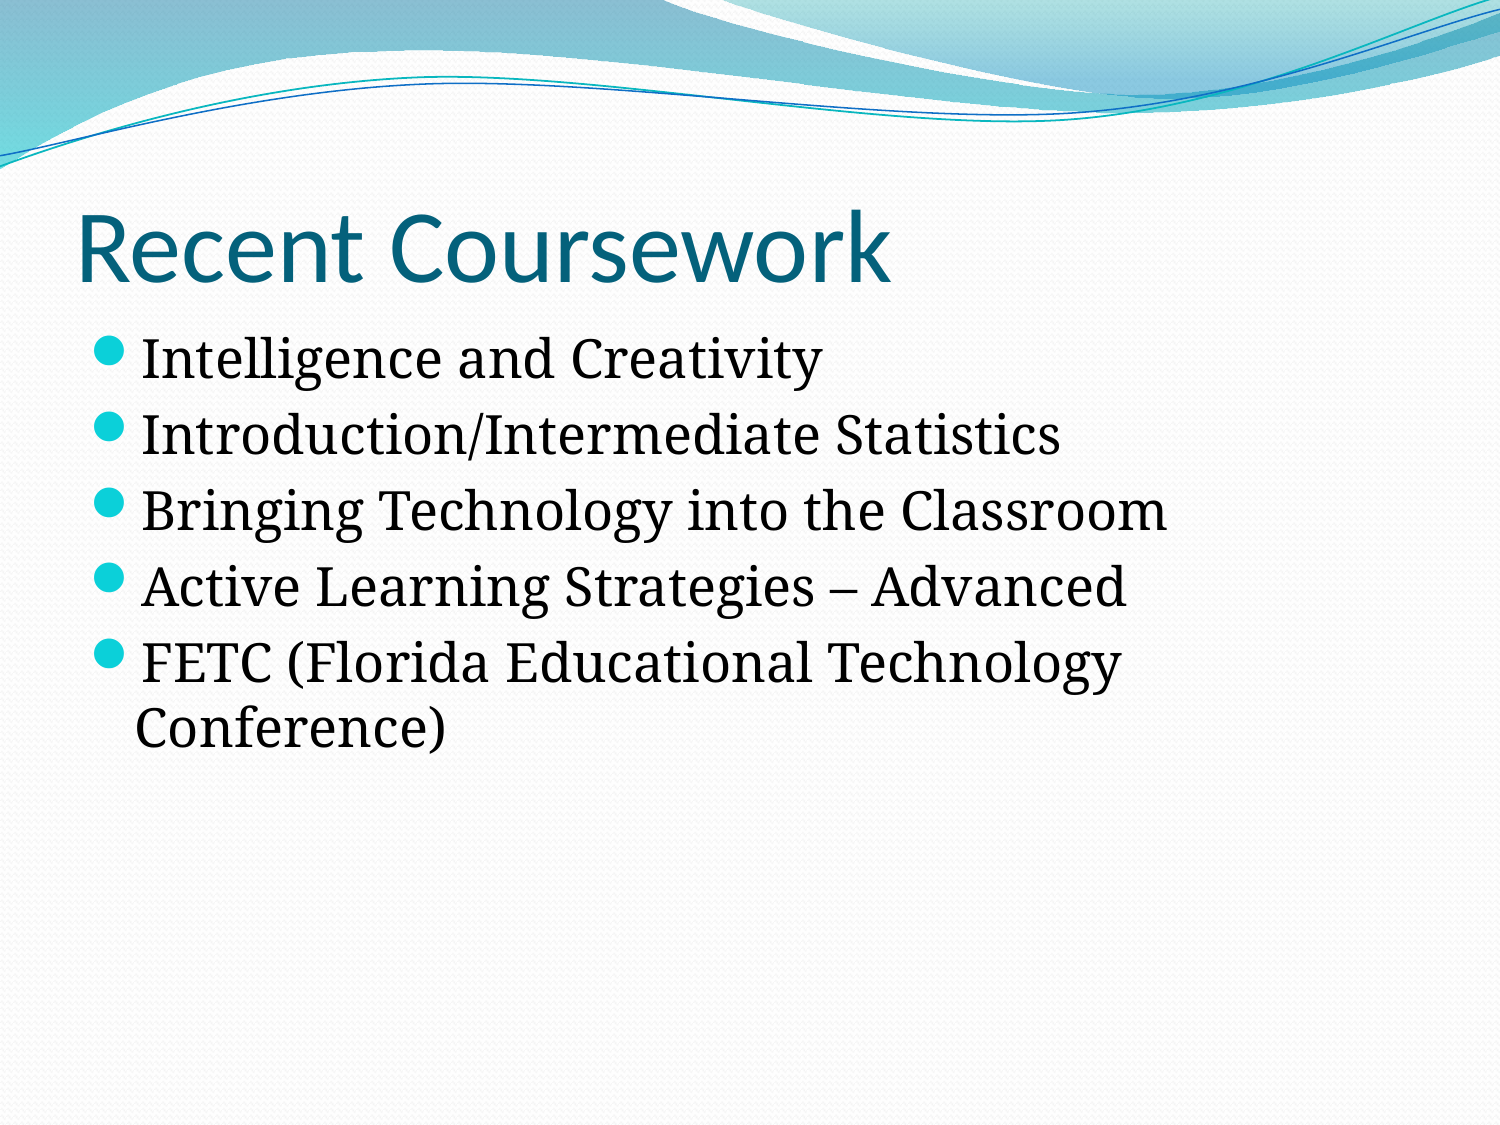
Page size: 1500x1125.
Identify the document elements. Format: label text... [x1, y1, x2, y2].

list Intelligence and Creativity Introduction/Intermediate Statistics Bringing Technology into the Classroom Active Learning Strategies – Advanced FETC (Florida Educational Technology Conference) [75, 317, 1425, 1038]
title Recent Coursework [75, 115, 1425, 303]
